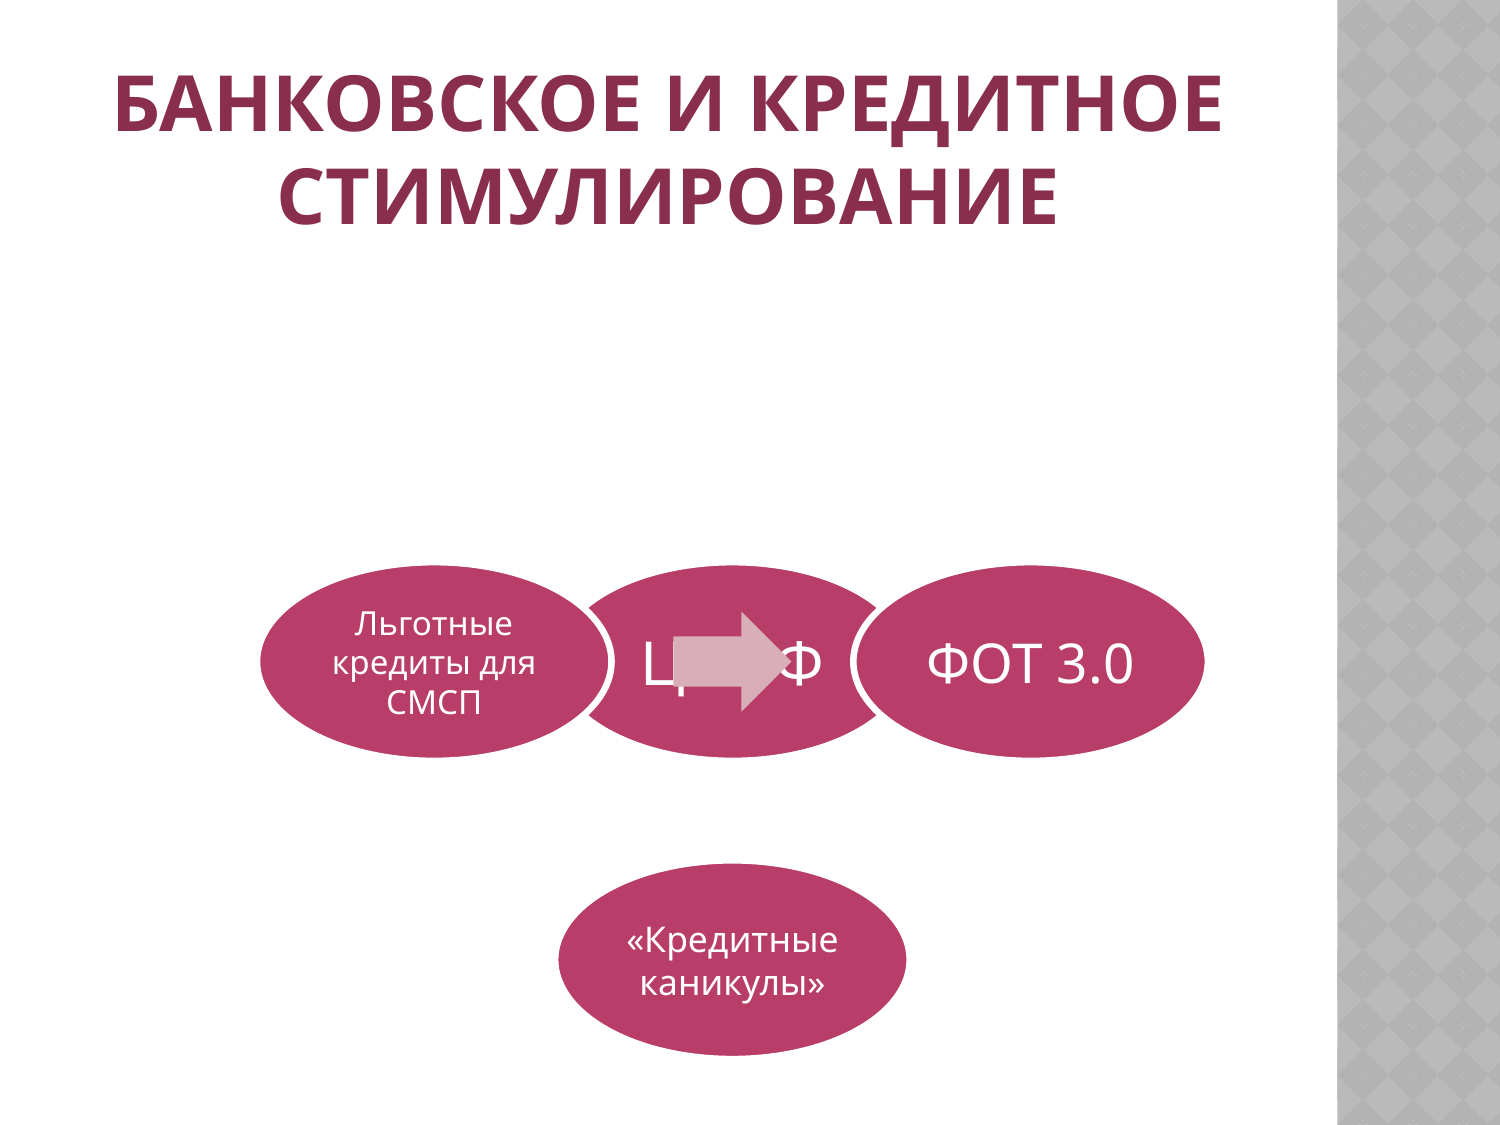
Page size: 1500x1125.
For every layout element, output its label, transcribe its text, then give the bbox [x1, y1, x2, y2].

title БАНКОВСКОЕ И КРЕДИТНОЕ СТИМУЛИРОВАНИЕ [75, 52, 1263, 240]
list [23, 263, 1442, 1060]
